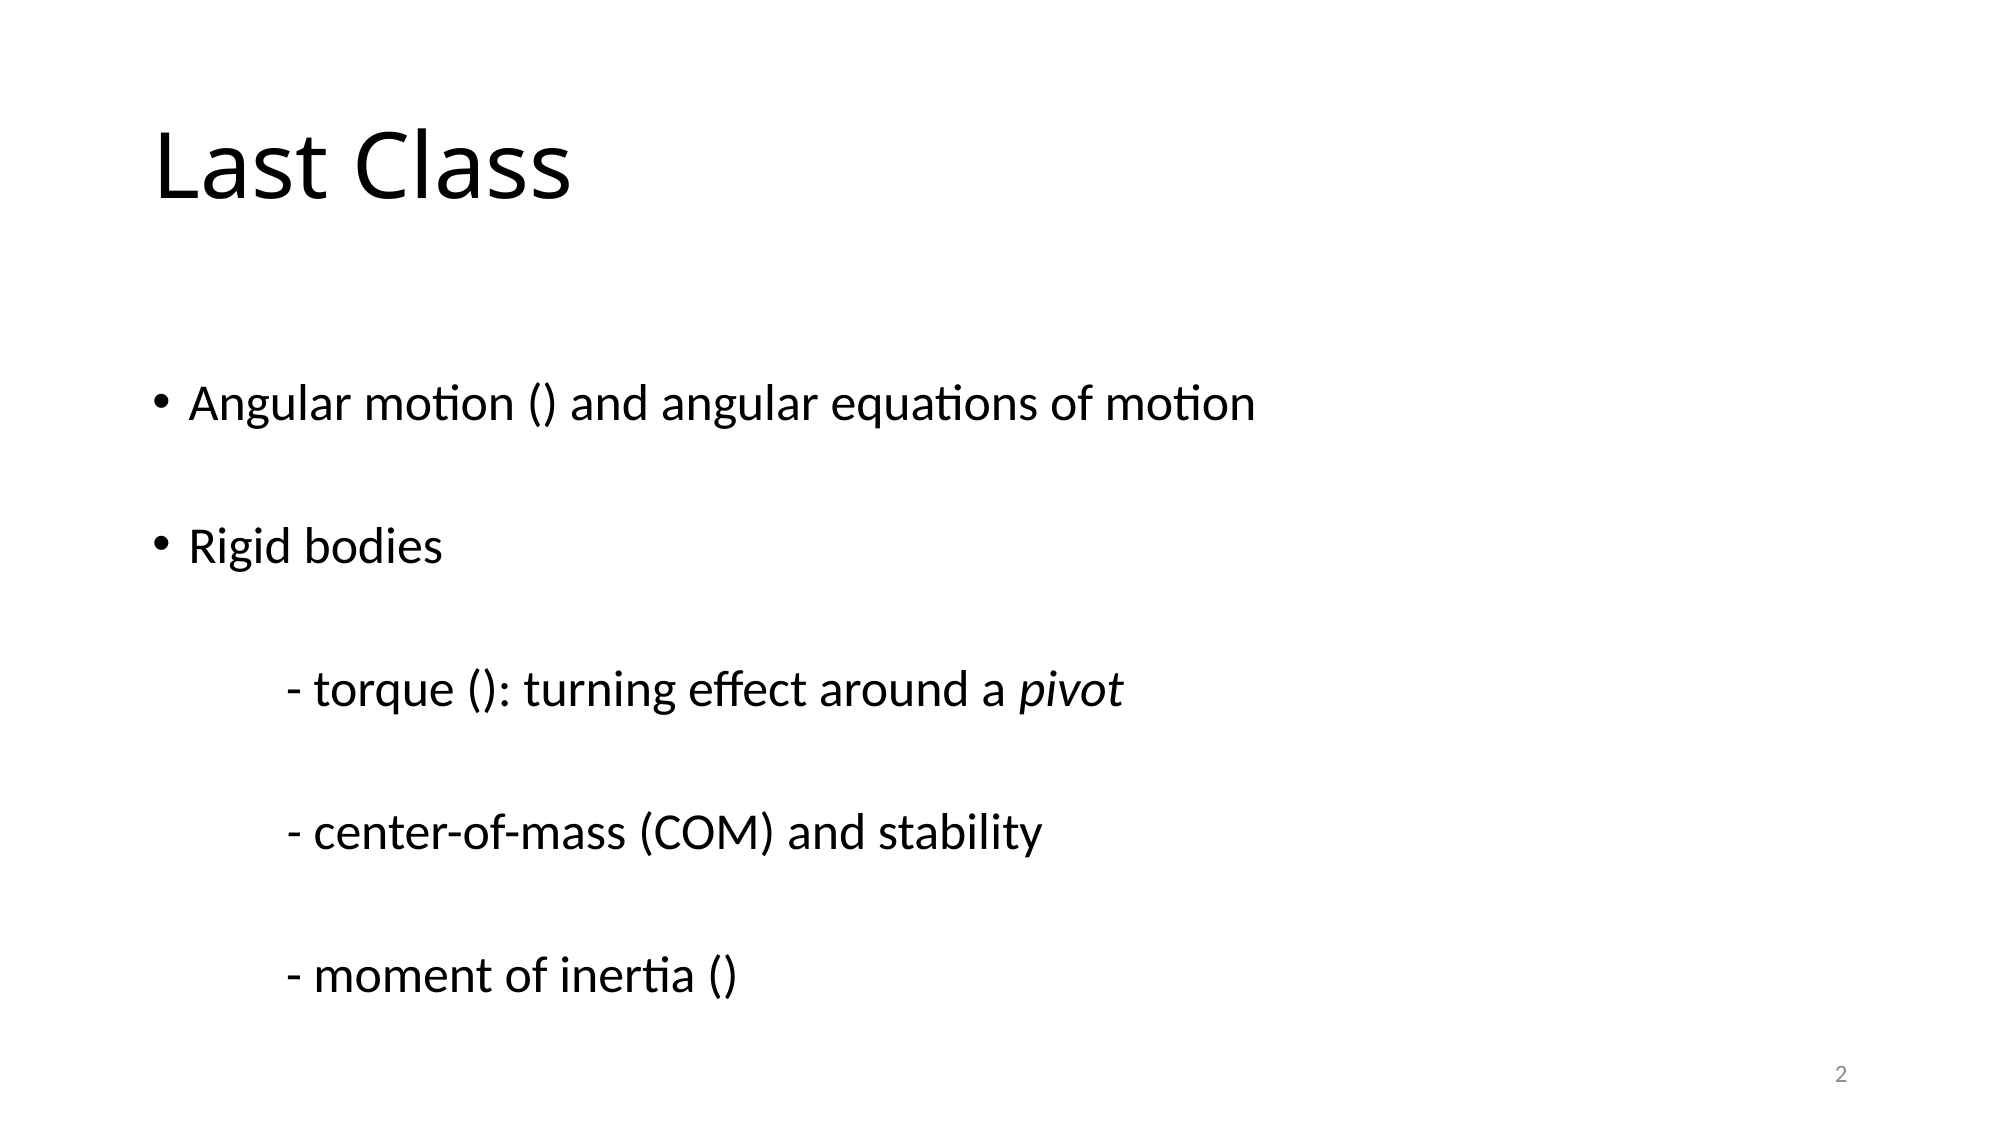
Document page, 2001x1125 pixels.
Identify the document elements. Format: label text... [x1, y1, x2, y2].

slide_number 2 [1412, 1042, 1863, 1103]
title Last Class [137, 59, 1863, 278]
